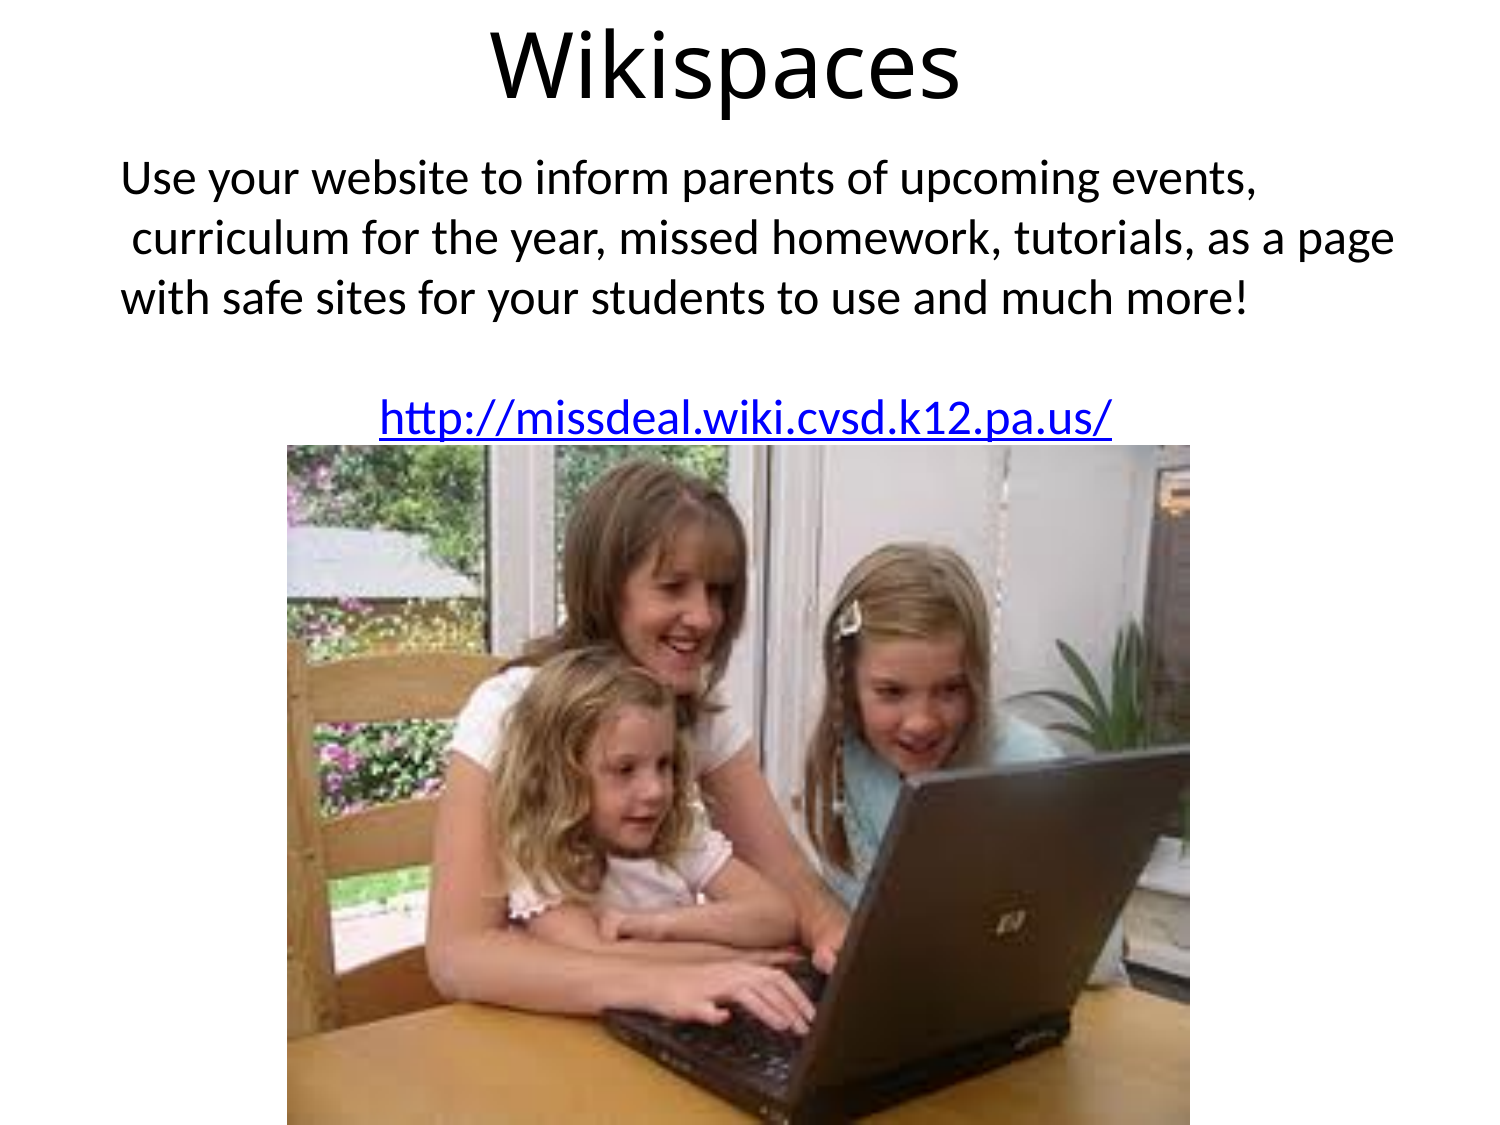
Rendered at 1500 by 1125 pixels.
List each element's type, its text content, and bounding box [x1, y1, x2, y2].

text_box Use your website to inform parents of upcoming events, curriculum for the year, missed homework, tutorials, as a page with safe sites for your students to use and much more! http://missdeal.wiki.cvsd.k12.pa.us/ [105, 137, 1434, 513]
picture [287, 445, 1190, 1125]
text_box Wikispaces [474, 0, 1013, 125]
